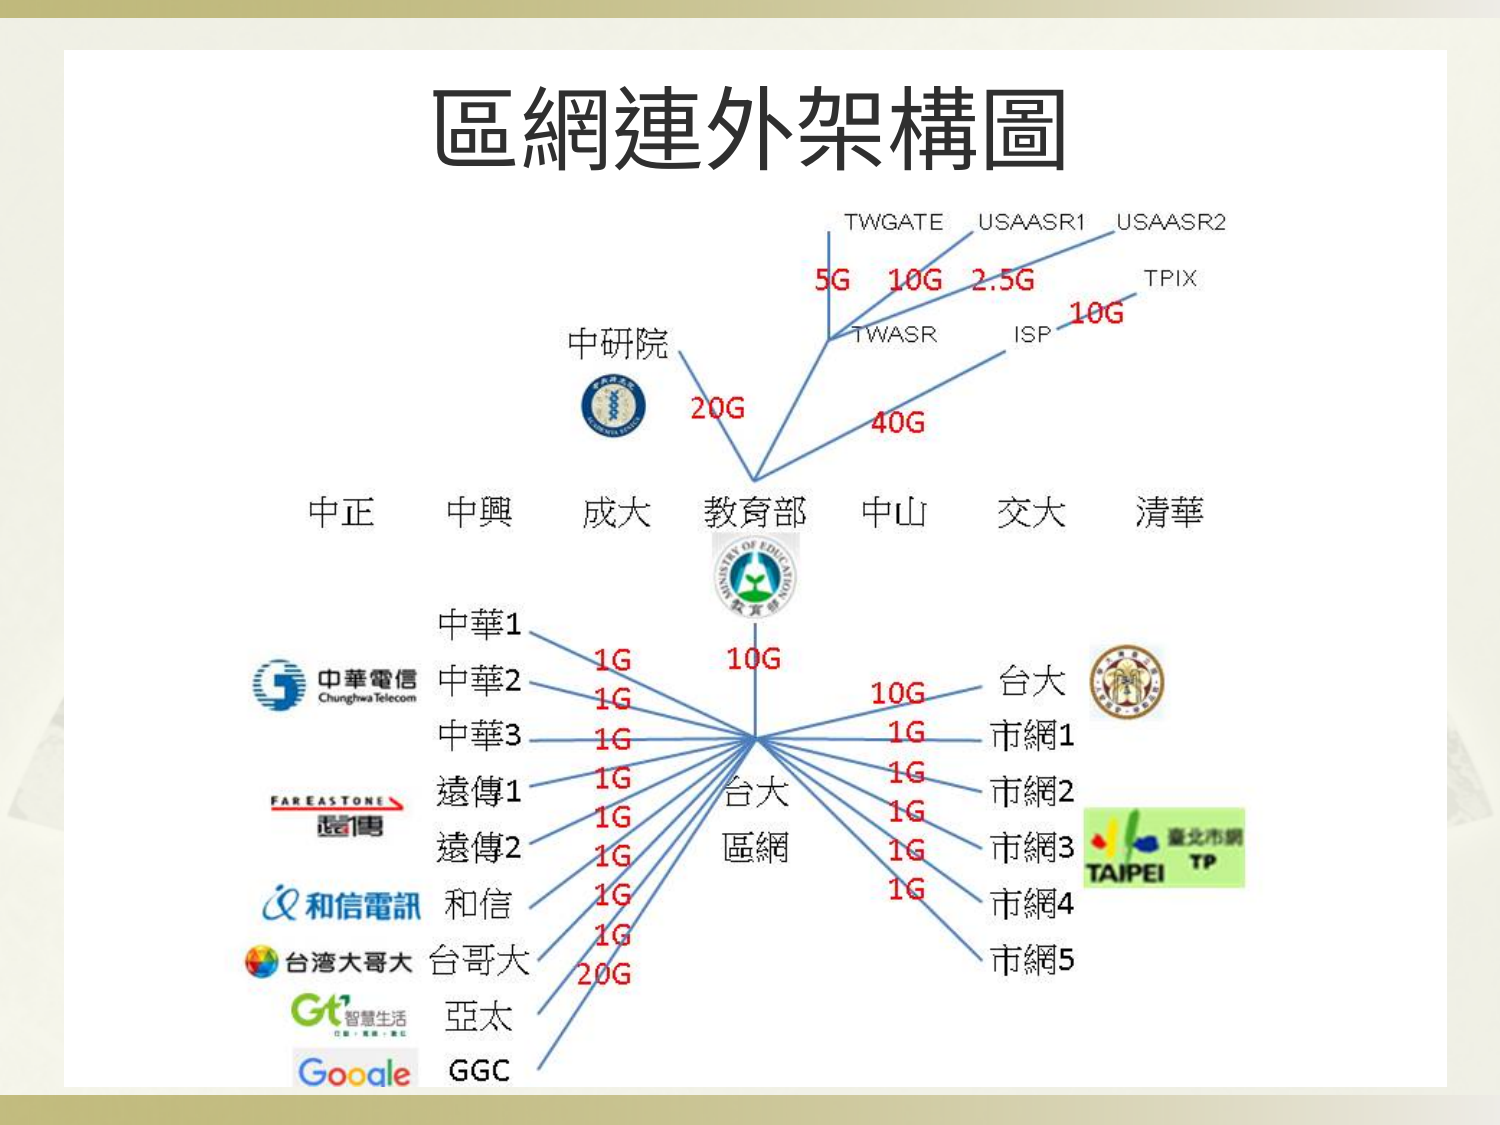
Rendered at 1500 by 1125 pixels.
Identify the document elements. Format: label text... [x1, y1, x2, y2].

picture [64, 49, 1448, 1088]
title 區網連外架構圖 [75, 45, 1425, 49]
